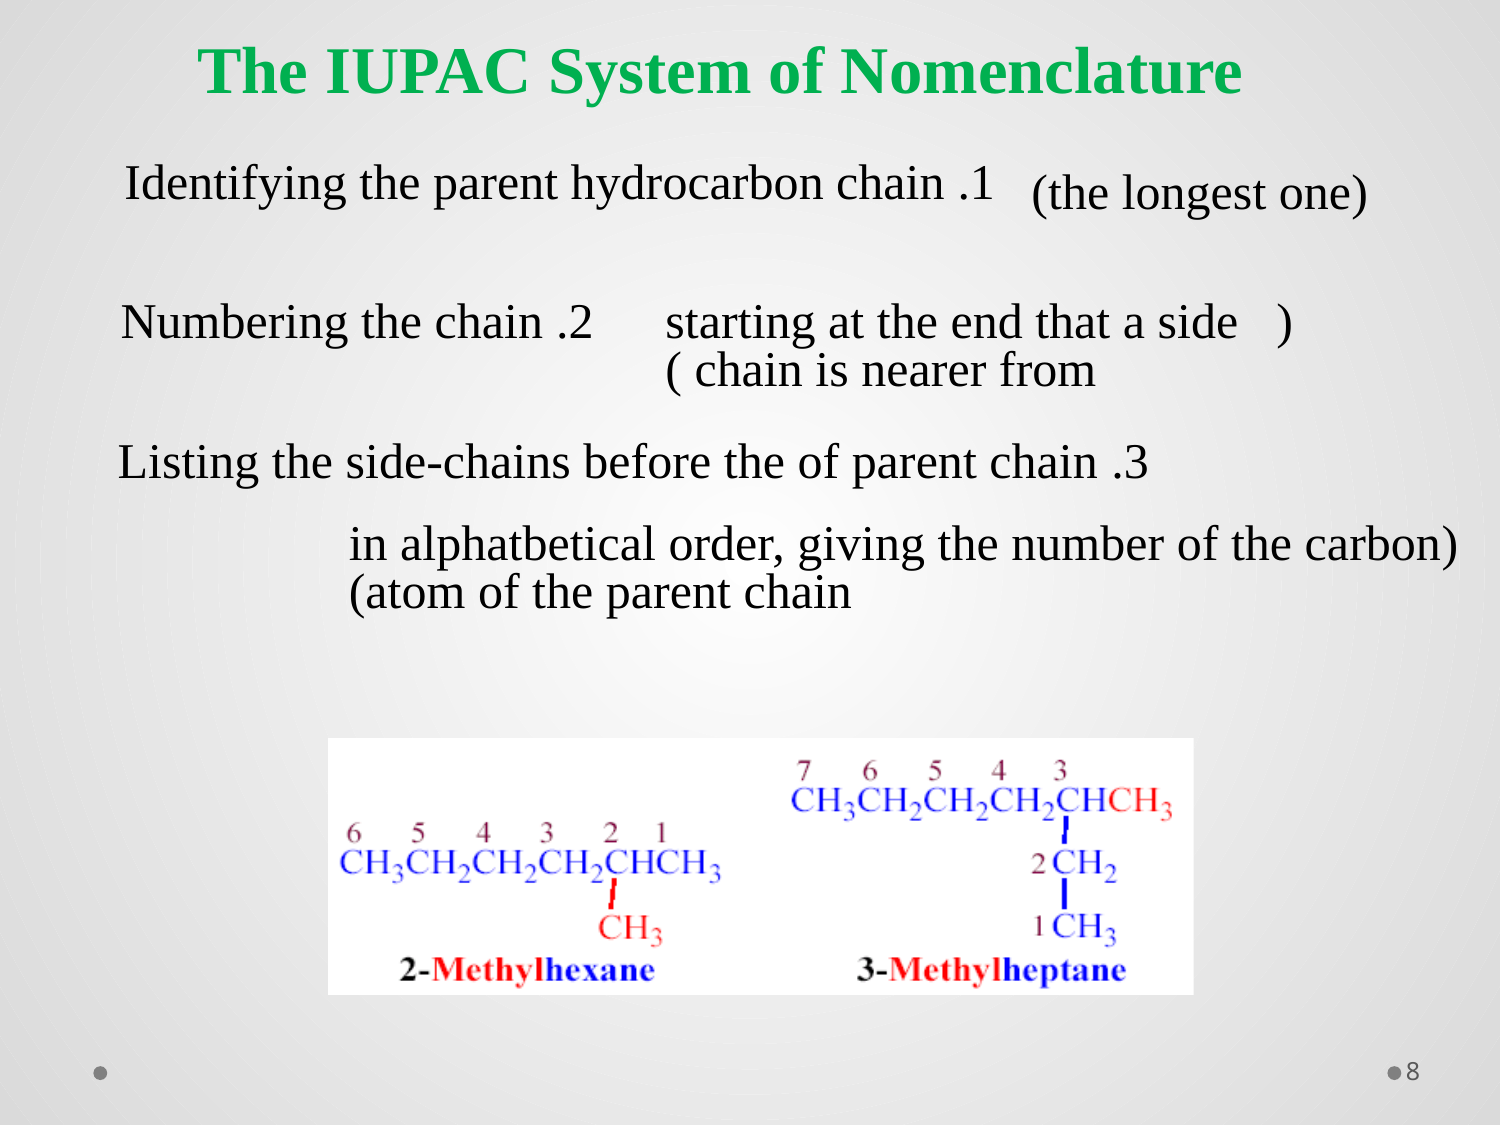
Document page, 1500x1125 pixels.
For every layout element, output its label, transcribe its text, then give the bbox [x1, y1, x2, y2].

slide_number 8 [1401, 1042, 1494, 1103]
text_box (the longest one) [1016, 163, 1383, 227]
text_box (starting at the end that a side chain is nearer from ) [650, 292, 1353, 404]
text_box (in alphatbetical order, giving the number of the carbon atom of the parent chain) [333, 515, 1500, 626]
picture [327, 737, 1195, 996]
text_box 3. Listing the side-chains before the of parent chain [17, 420, 1164, 496]
text_box The IUPAC System of Nomenclature [182, 19, 1260, 114]
text_box 2. Numbering the chain [0, 292, 609, 363]
text_box 1. Identifying the parent hydrocarbon chain [0, 154, 1010, 225]
